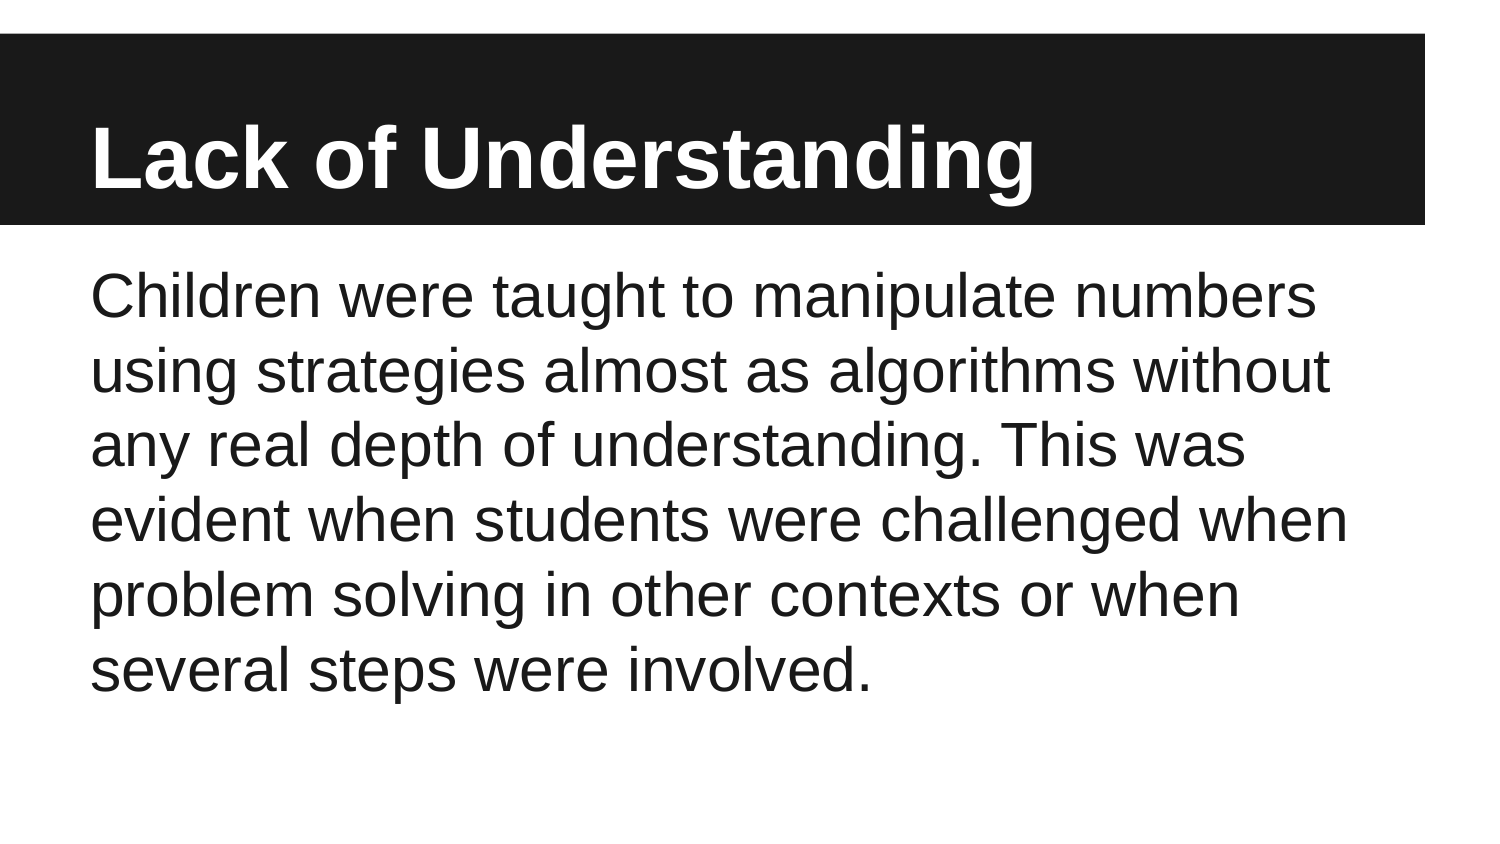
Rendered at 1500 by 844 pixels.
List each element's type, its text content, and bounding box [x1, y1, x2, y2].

list Children were taught to manipulate numbers using strategies almost as algorithms without any real depth of understanding. This was evident when students were challenged when problem solving in other contexts or when several steps were involved. [75, 239, 1425, 808]
title Lack of Understanding [75, 33, 1425, 221]
